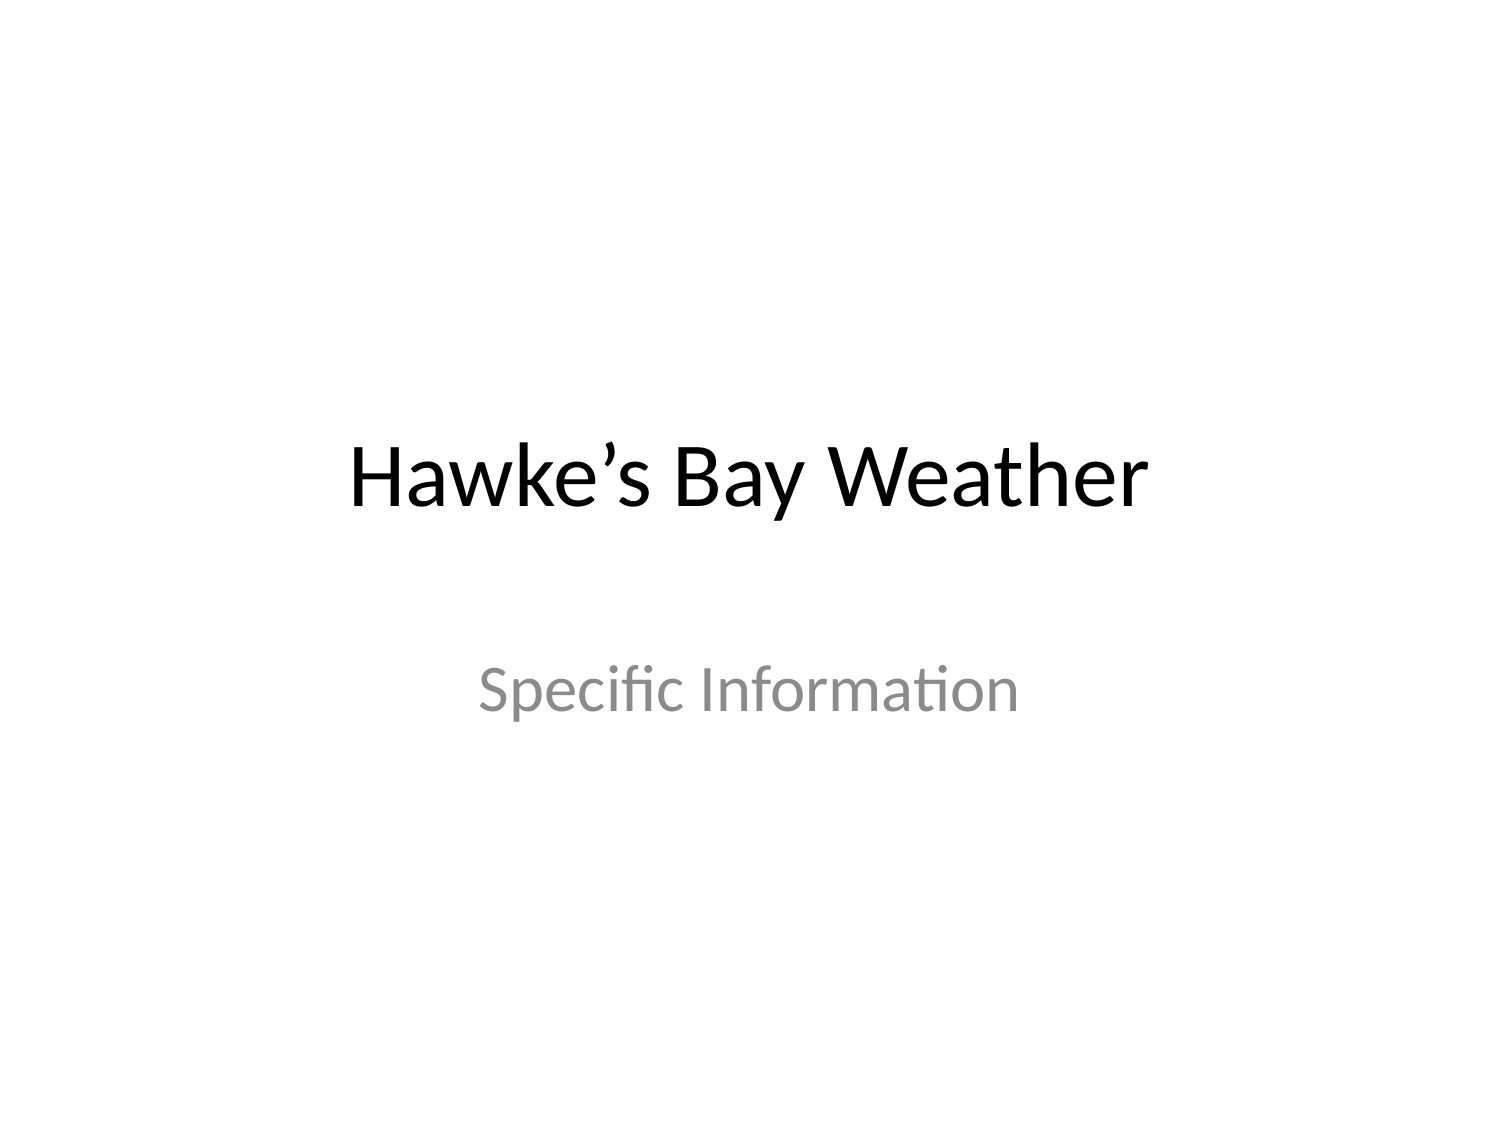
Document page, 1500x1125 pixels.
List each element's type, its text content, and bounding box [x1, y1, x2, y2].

title Hawke’s Bay Weather [112, 349, 1388, 591]
subtitle Specific Information [225, 637, 1275, 925]
